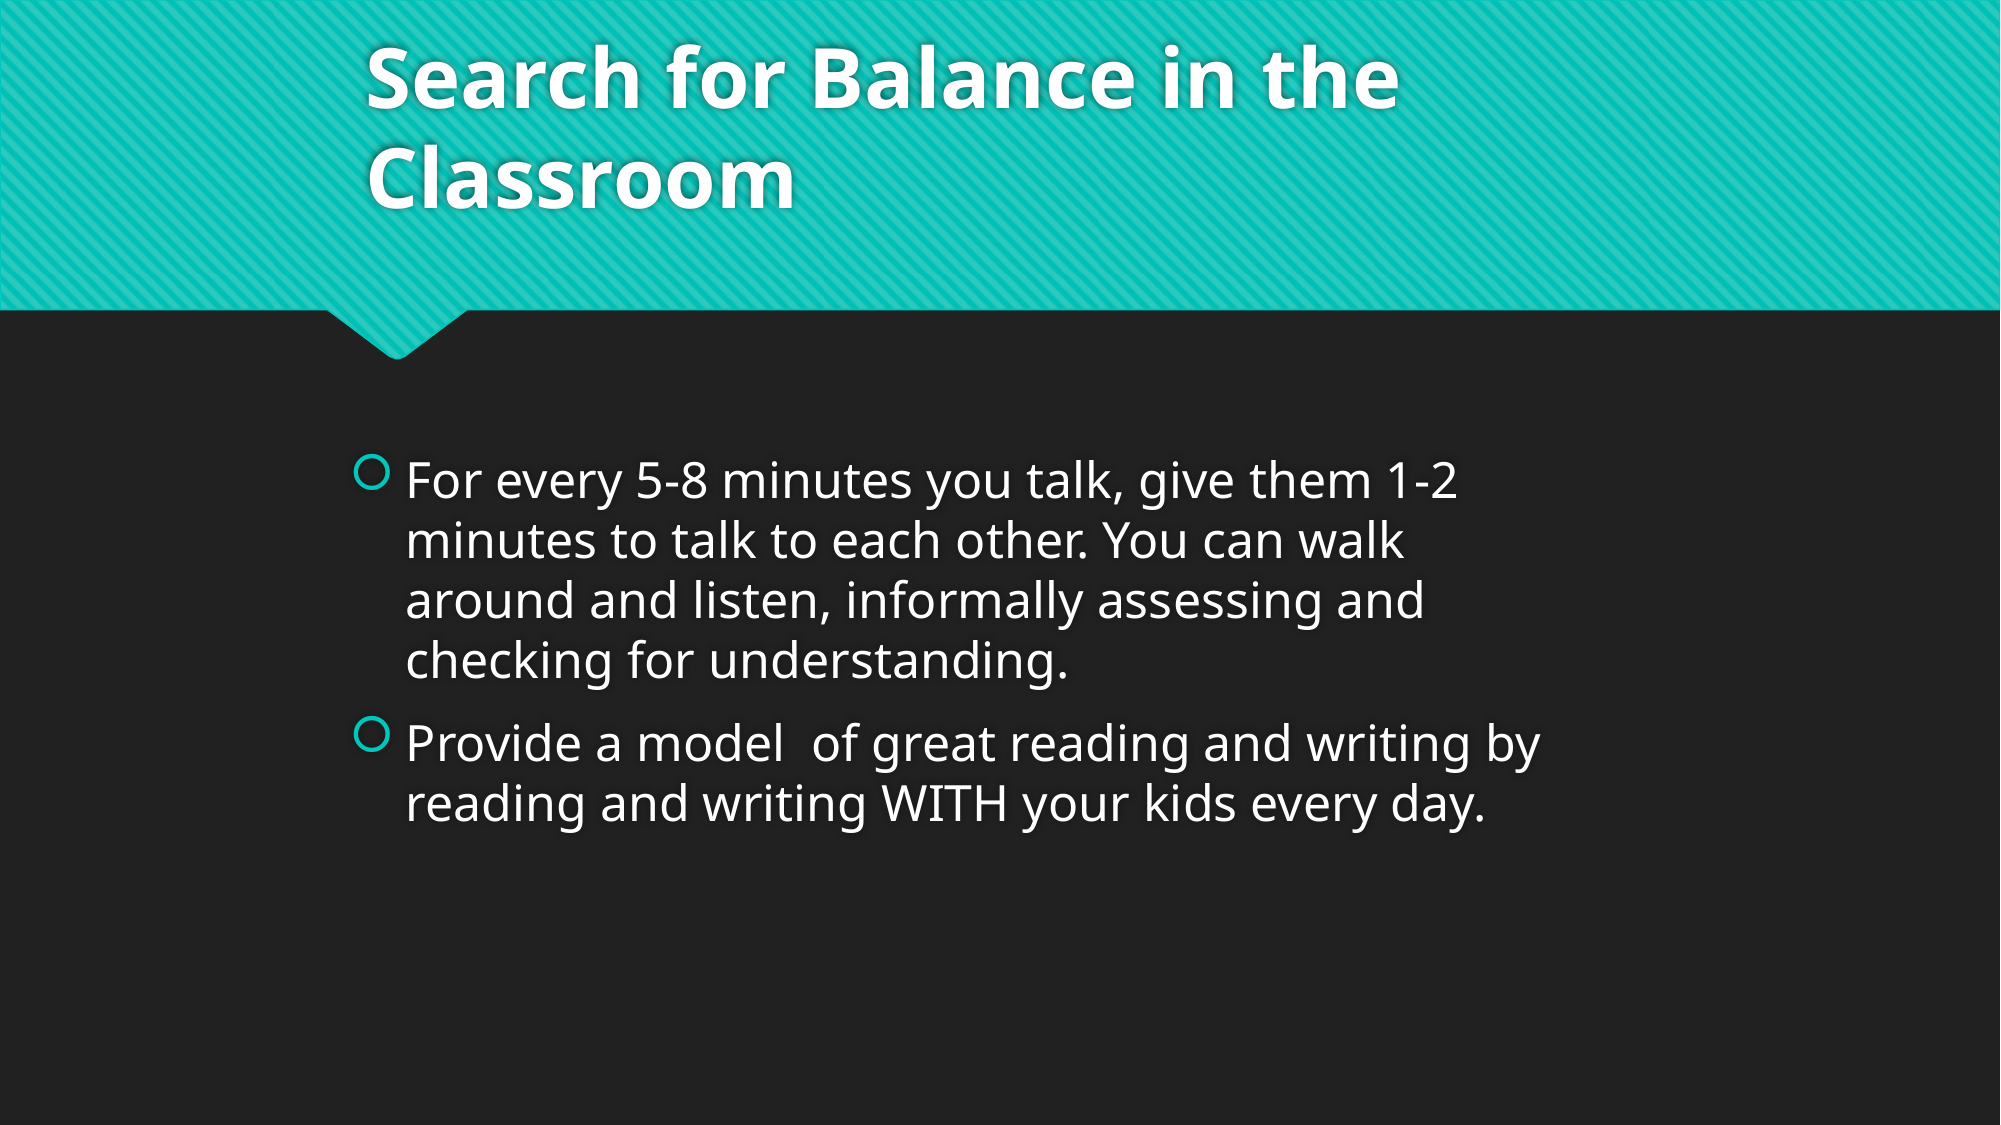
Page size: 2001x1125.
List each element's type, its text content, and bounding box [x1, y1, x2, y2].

title Search for Balance in the Classroom [350, 73, 1618, 233]
list For every 5-8 minutes you talk, give them 1-2 minutes to talk to each other. You can walk around and listen, informally assessing and checking for understanding. Provide a model of great reading and writing by reading and writing WITH your kids every day. [334, 326, 1569, 953]
